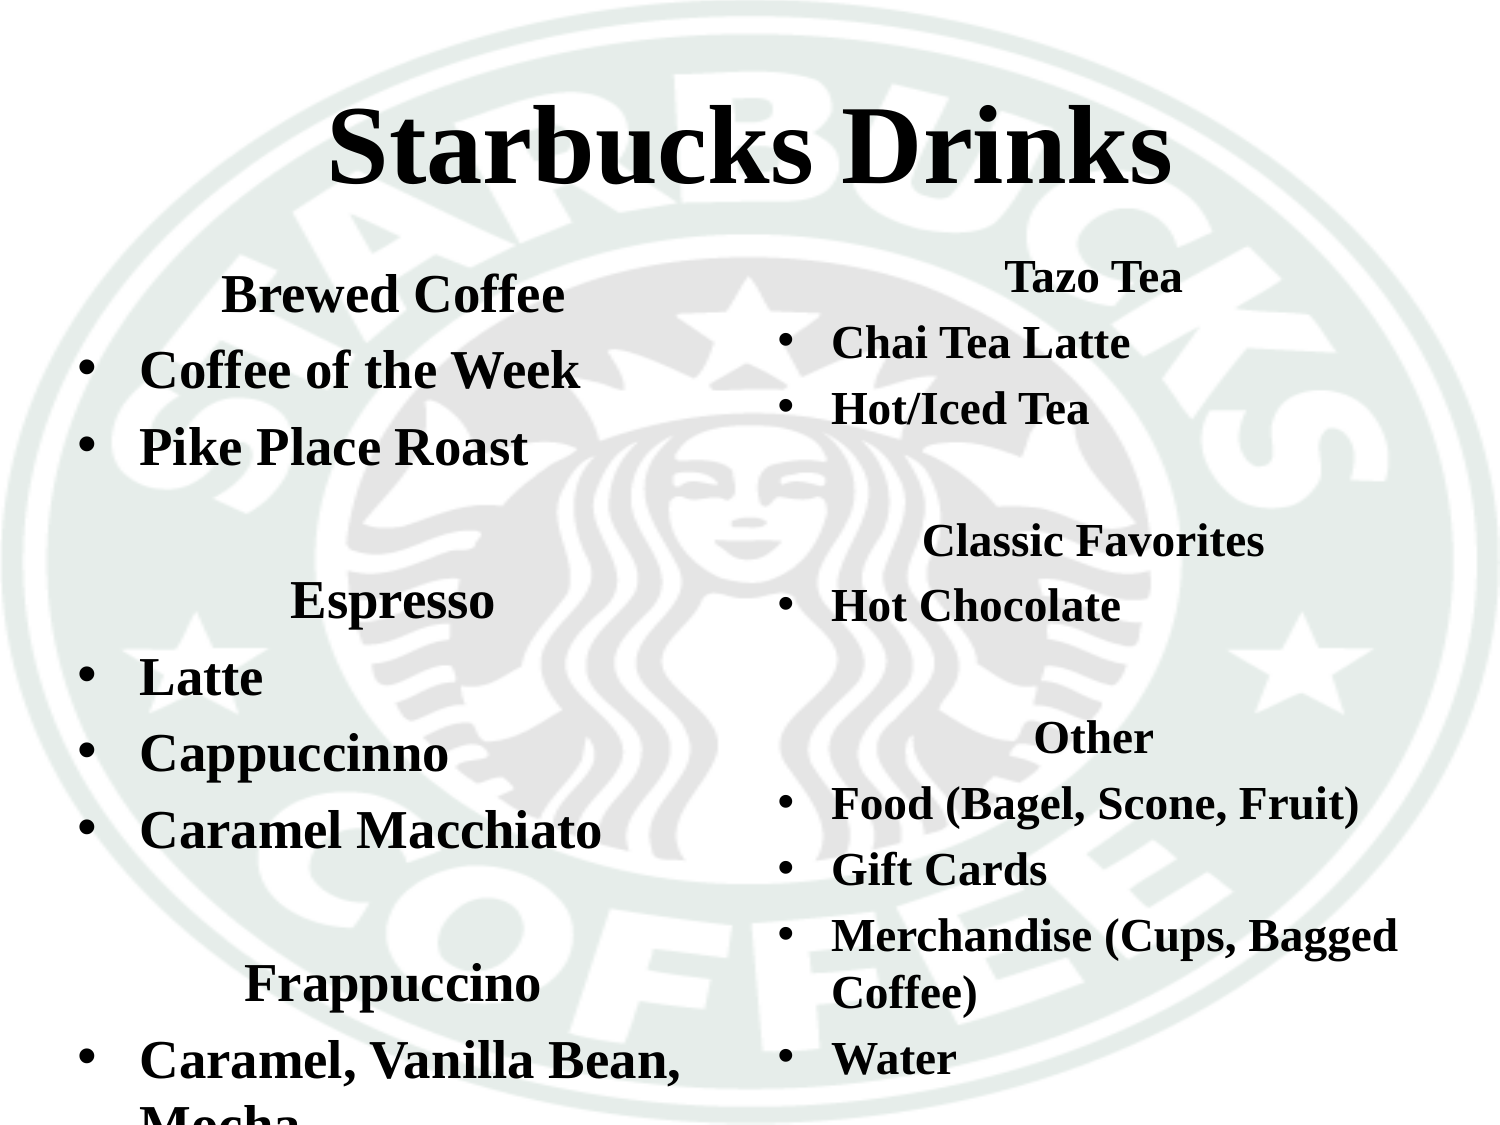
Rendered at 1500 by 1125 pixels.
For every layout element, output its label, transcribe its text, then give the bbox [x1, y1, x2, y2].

list Tazo Tea Chai Tea Latte Hot/Iced Tea Classic Favorites Hot Chocolate Other Food (Bagel, Scone, Fruit) Gift Cards Merchandise (Cups, Bagged Coffee) Water [762, 237, 1425, 1100]
title Starbucks Drinks [75, 45, 1425, 233]
list Brewed Coffee Coffee of the Week Pike Place Roast Espresso Latte Cappuccinno Caramel Macchiato Frappuccino Caramel, Vanilla Bean, Mocha [62, 249, 725, 1125]
